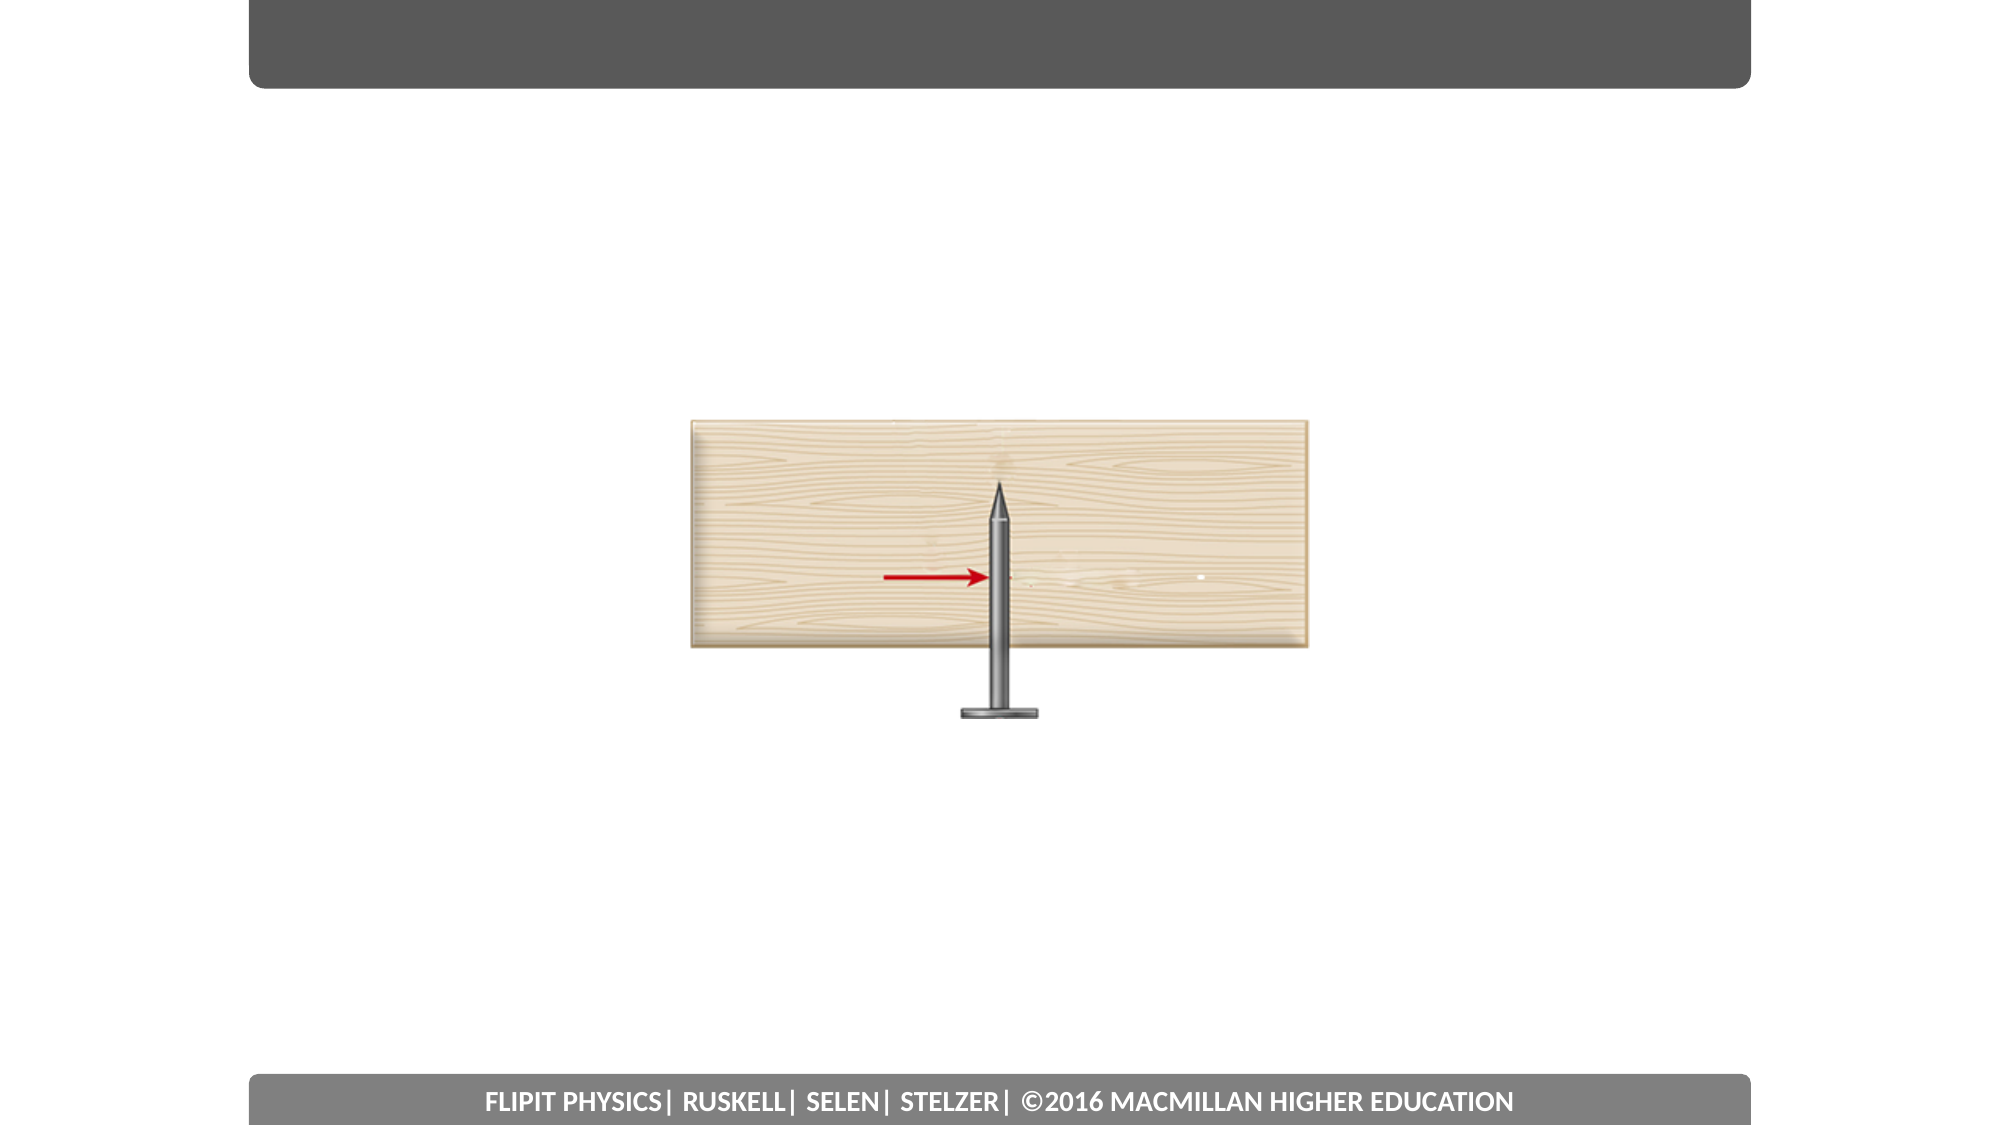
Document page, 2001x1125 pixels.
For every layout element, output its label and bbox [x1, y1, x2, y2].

picture [690, 406, 1310, 719]
text_box [249, 1074, 1750, 1125]
text_box [248, 0, 1752, 89]
